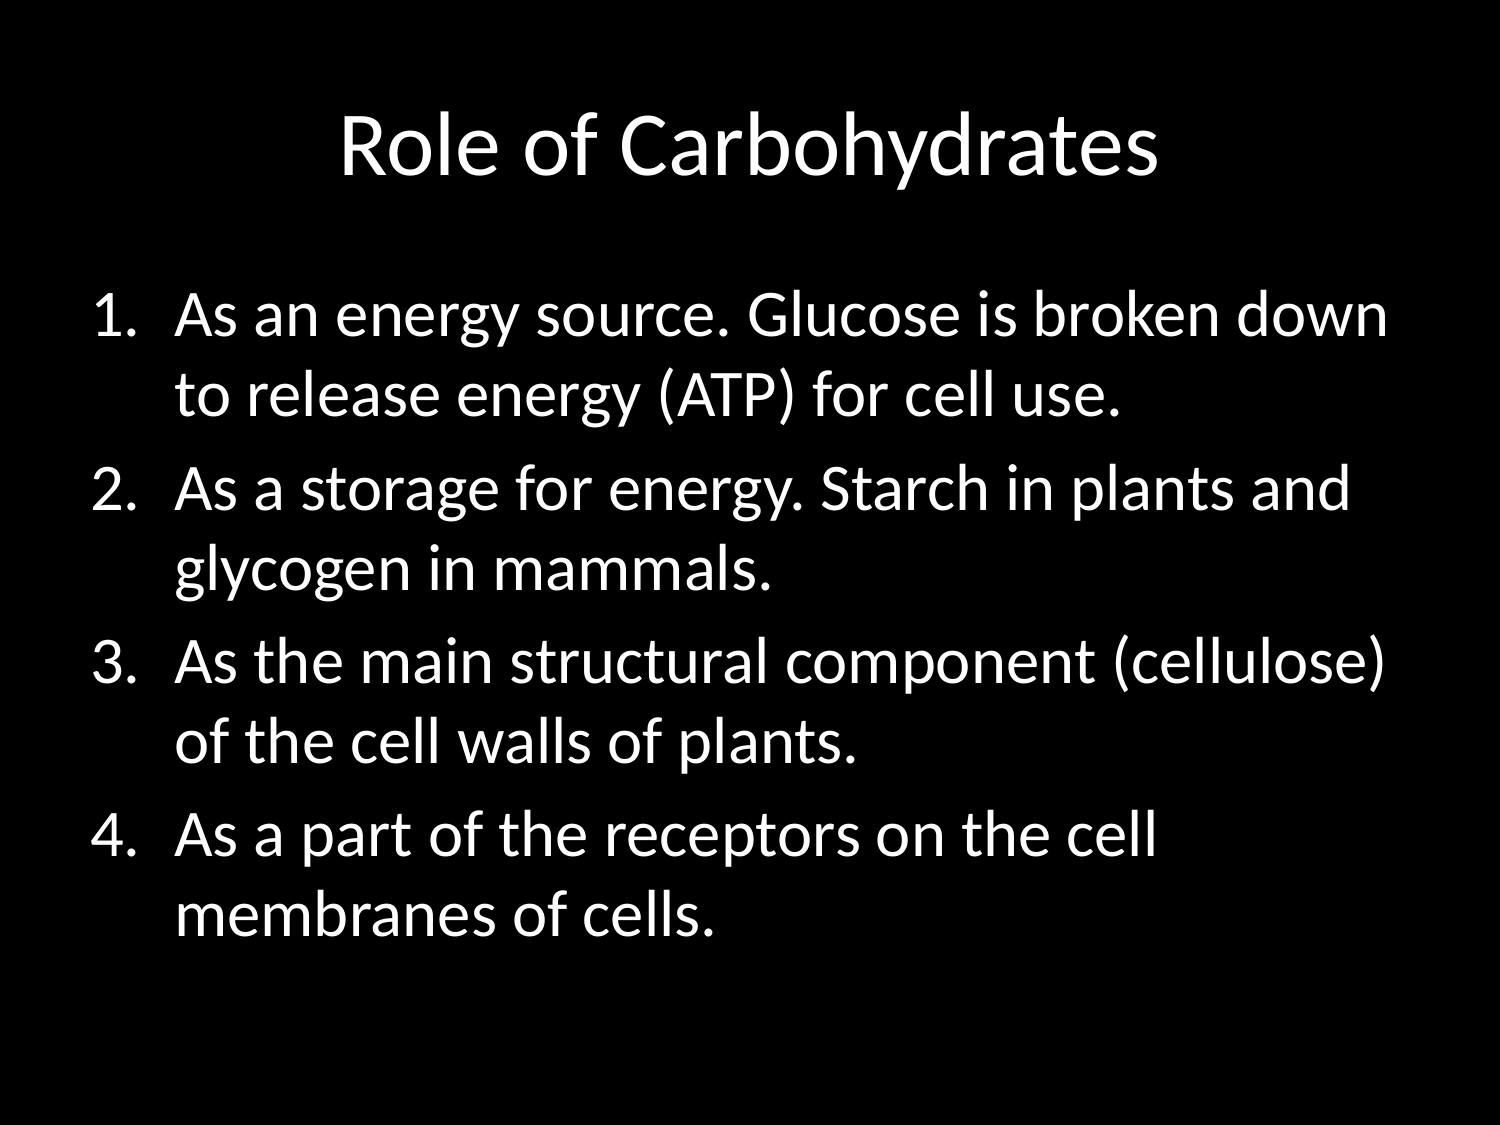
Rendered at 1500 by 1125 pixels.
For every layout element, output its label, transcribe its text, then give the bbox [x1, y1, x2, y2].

list As an energy source. Glucose is broken down to release energy (ATP) for cell use. As a storage for energy. Starch in plants and glycogen in mammals. As the main structural component (cellulose) of the cell walls of plants. As a part of the receptors on the cell membranes of cells. [75, 262, 1425, 1005]
title Role of Carbohydrates [75, 45, 1425, 233]
